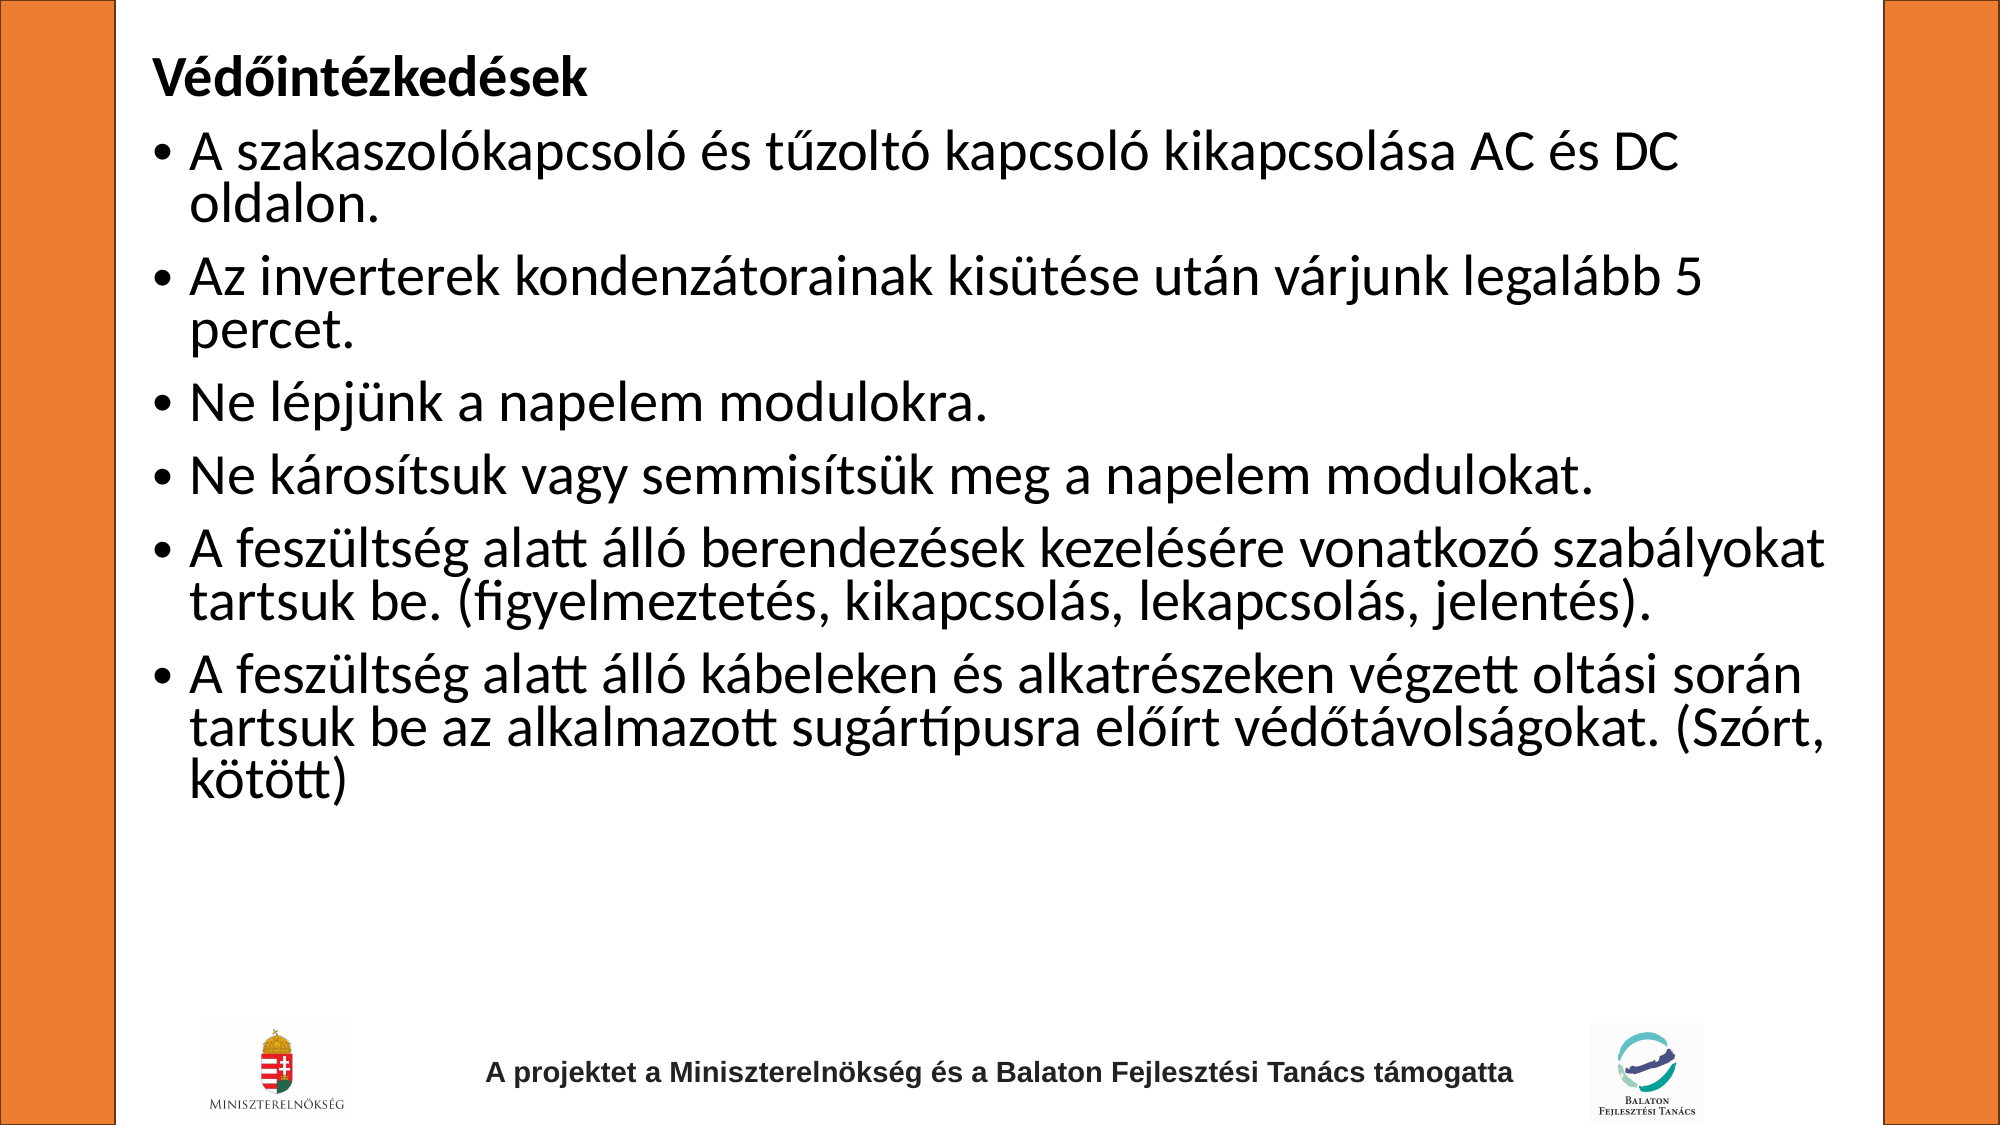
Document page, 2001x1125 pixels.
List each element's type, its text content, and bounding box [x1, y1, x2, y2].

picture [1590, 1023, 1704, 1125]
list Védőintézkedések A szakaszolókapcsoló és tűzoltó kapcsoló kikapcsolása AC és DC oldalon. Az inverterek kondenzátorainak kisütése után várjunk legalább 5 percet. Ne lépjünk a napelem modulokra. Ne károsítsuk vagy semmisítsük meg a napelem modulokat. A feszültség alatt álló berendezések kezelésére vonatkozó szabályokat tartsuk be. (figyelmeztetés, kikapcsolás, lekapcsolás, jelentés). A feszültség alatt álló kábeleken és alkatrészeken végzett oltási során tartsuk be az alkalmazott sugártípusra előírt védőtávolságokat. (Szórt, kötött) [137, 47, 1863, 1014]
picture [201, 1018, 353, 1119]
